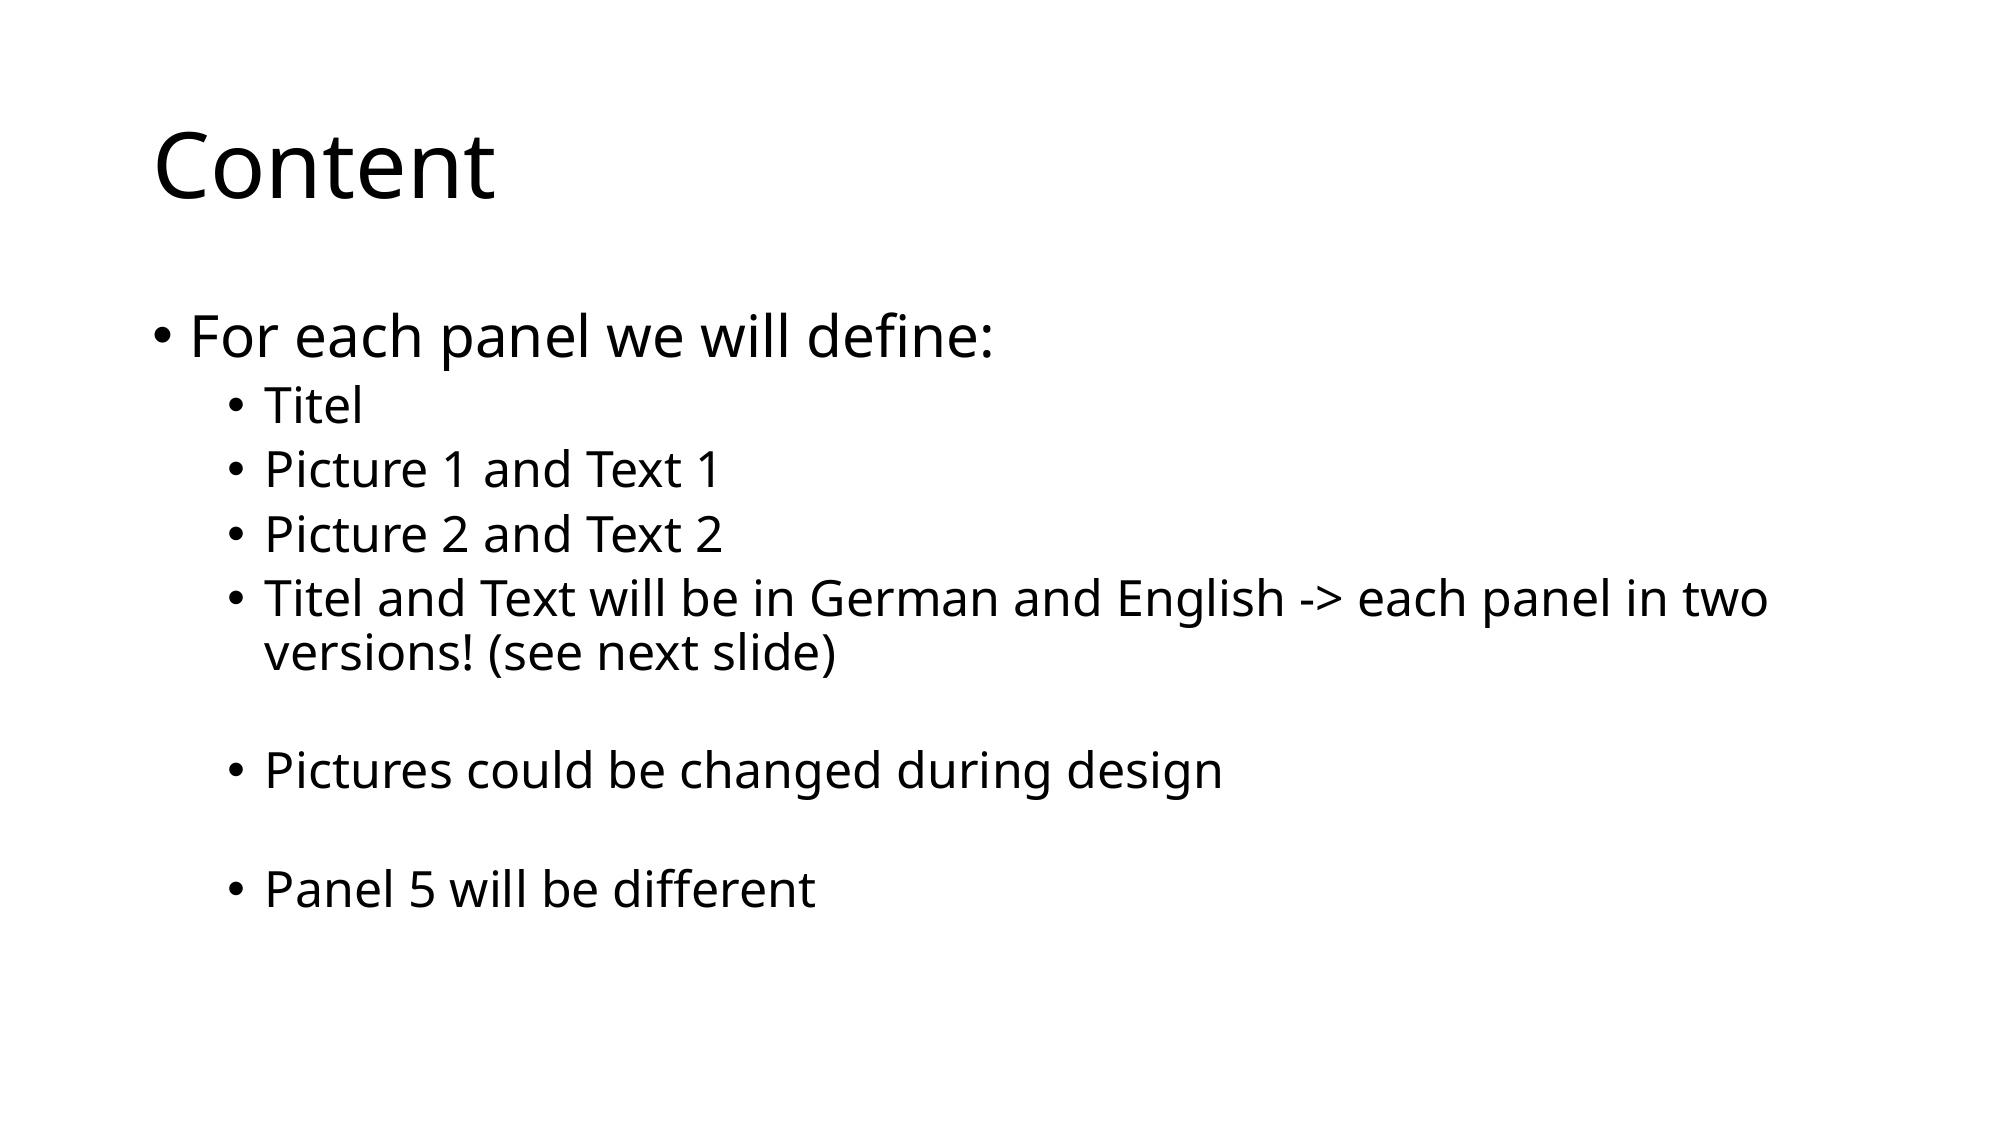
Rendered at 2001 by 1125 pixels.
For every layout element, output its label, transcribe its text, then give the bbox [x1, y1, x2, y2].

title Content [137, 59, 1863, 278]
list For each panel we will define: Titel Picture 1 and Text 1 Picture 2 and Text 2 Titel and Text will be in German and English -> each panel in two versions! (see next slide) Pictures could be changed during design Panel 5 will be different [137, 299, 1863, 1014]
